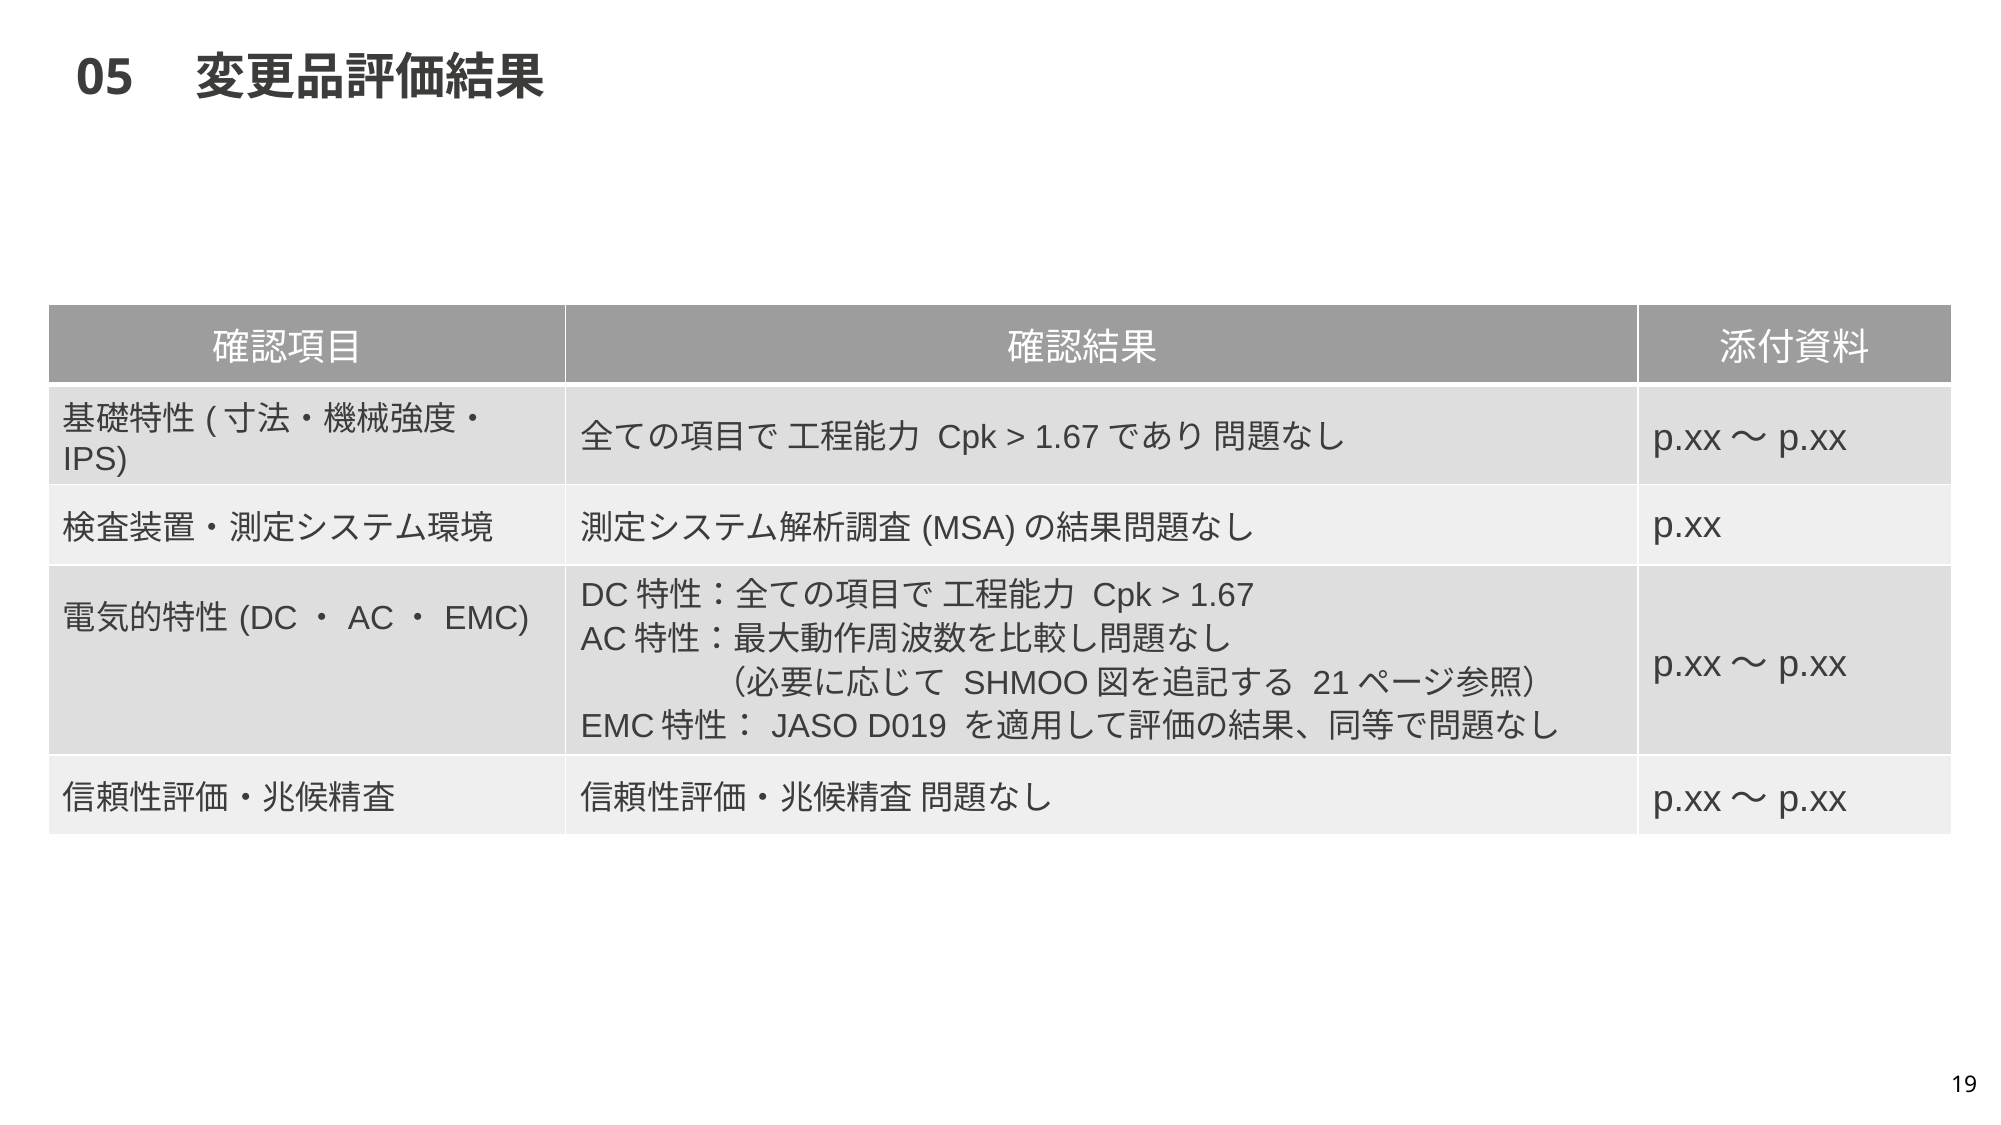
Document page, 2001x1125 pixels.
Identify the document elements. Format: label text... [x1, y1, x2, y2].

table_cell 測定システム解析調査(MSA)の結果問題なし [566, 485, 1637, 564]
table_cell 信頼性評価・兆候精査 [49, 756, 565, 834]
table_cell 電気的特性(DC・AC・EMC) [49, 566, 565, 754]
table_header 確認項目 [49, 305, 565, 382]
table_cell 全ての項目で 工程能力 Cpk > 1.67であり 問題なし [566, 387, 1637, 484]
table_cell 検査装置・測定システム環境 [49, 485, 565, 564]
table_cell 信頼性評価・兆候精査 問題なし [566, 756, 1637, 834]
table_cell 基礎特性(寸法・機械強度・IPS) [49, 387, 565, 484]
table_header 確認結果 [566, 305, 1637, 382]
table_cell DC特性：全ての項目で 工程能力 Cpk > 1.67 AC特性：最大動作周波数を比較し問題なし （必要に応じて SHMOO図を追記する 21ページ参照） EMC特性：JASO D019 を適用して評価の結果、同等で問題なし [566, 566, 1637, 754]
table_cell p.xx～p.xx [1639, 756, 1951, 834]
table_cell p.xx～p.xx [1639, 566, 1951, 754]
table_cell p.xx [1639, 485, 1951, 564]
title 05 変更品評価結果 [0, 0, 1877, 123]
table_cell p.xx～p.xx [1639, 387, 1951, 484]
table_header 添付資料 [1639, 305, 1951, 382]
